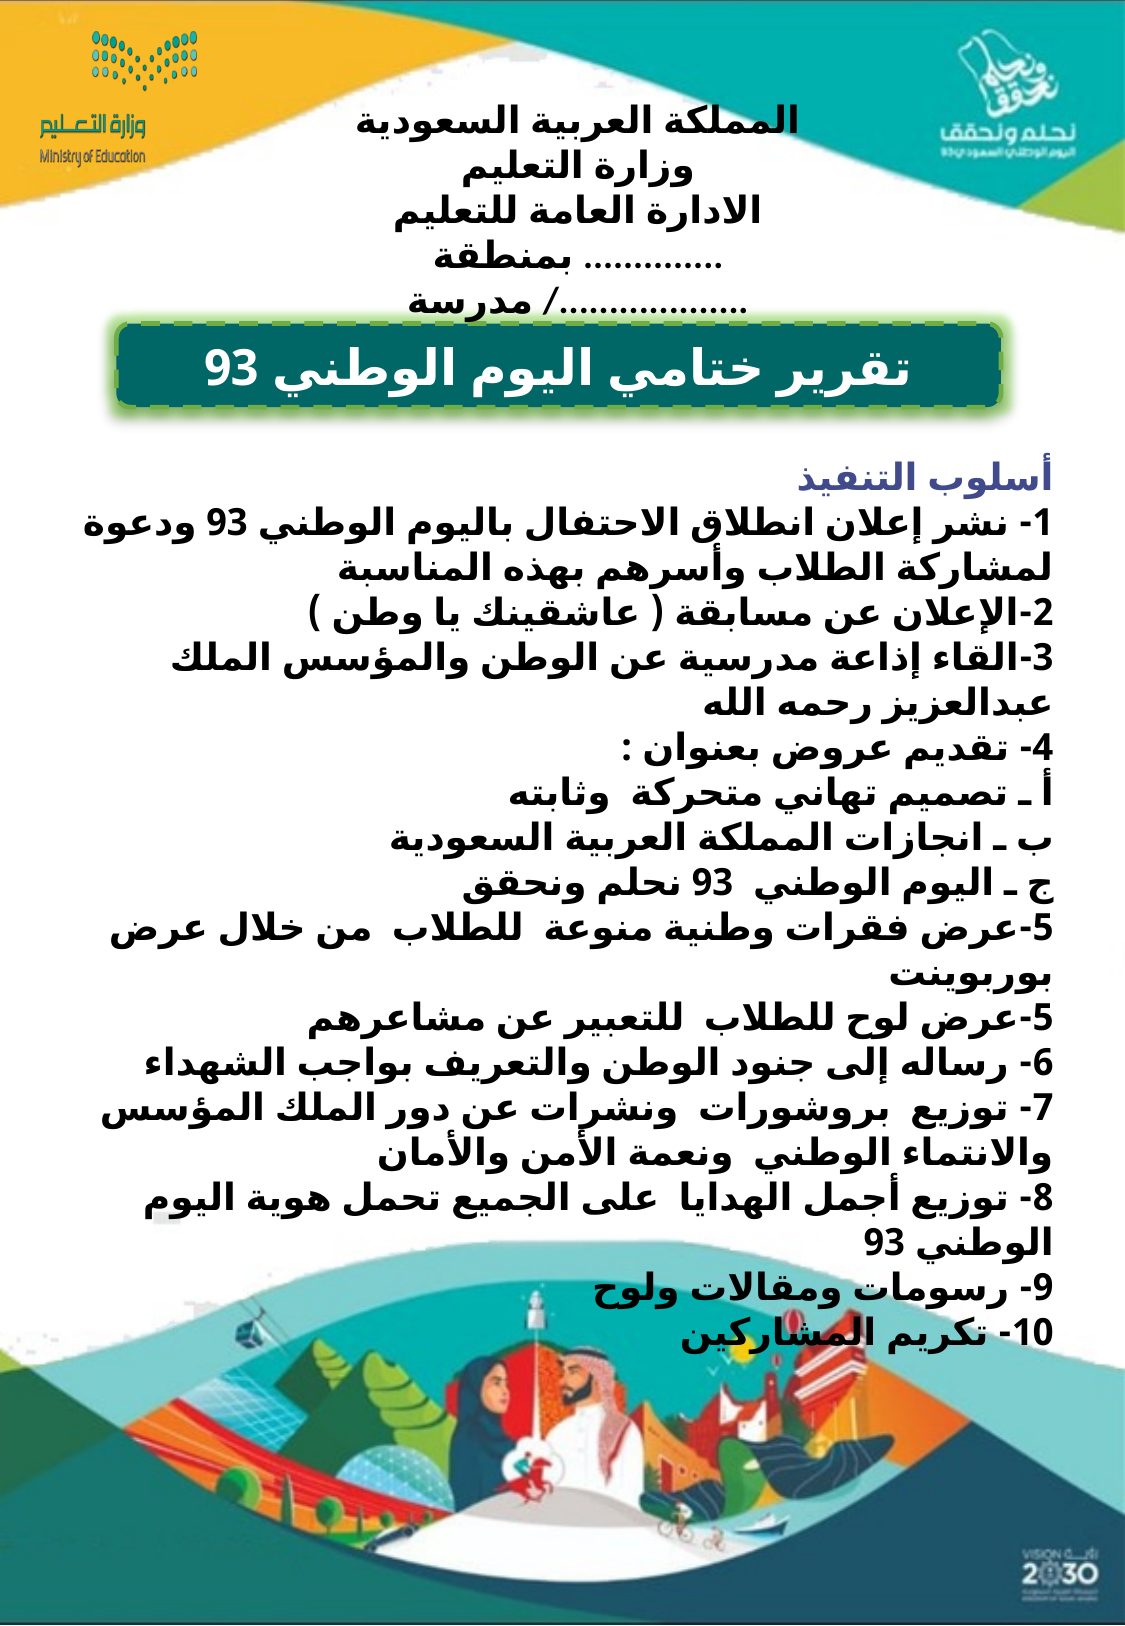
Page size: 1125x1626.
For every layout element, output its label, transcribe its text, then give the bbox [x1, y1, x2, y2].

text_box أسلوب التنفيذ 1- نشر إعلان انطلاق الاحتفال باليوم الوطني 93 ودعوة لمشاركة الطلاب وأسرهم بهذه المناسبة 2-الإعلان عن مسابقة ( عاشقينك يا وطن ) 3-القاء إذاعة مدرسية عن الوطن والمؤسس الملك عبدالعزيز رحمه الله 4- تقديم عروض بعنوان : أ ـ تصميم تهاني متحركة وثابته ب ـ انجازات المملكة العربية السعودية ج ـ اليوم الوطني 93 نحلم ونحقق 5-عرض فقرات وطنية منوعة للطلاب من خلال عرض بوربوينت 5-عرض لوح للطلاب للتعبير عن مشاعرهم 6- رساله إلى جنود الوطن والتعريف بواجب الشهداء 7- توزيع بروشورات ونشرات عن دور الملك المؤسس والانتماء الوطني ونعمة الأمن والأمان 8- توزيع أجمل الهدايا على الجميع تحمل هوية اليوم الوطني 93 9- رسومات ومقالات ولوح 10- تكريم المشاركين [48, 445, 1069, 1361]
picture [0, 0, 1125, 1625]
text_box تقرير ختامي اليوم الوطني 93 [115, 322, 1002, 408]
text_box المملكة العربية السعودية وزارة التعليم الادارة العامة للتعليم بمنطقة .............. مدرسة /................... [276, 84, 880, 332]
